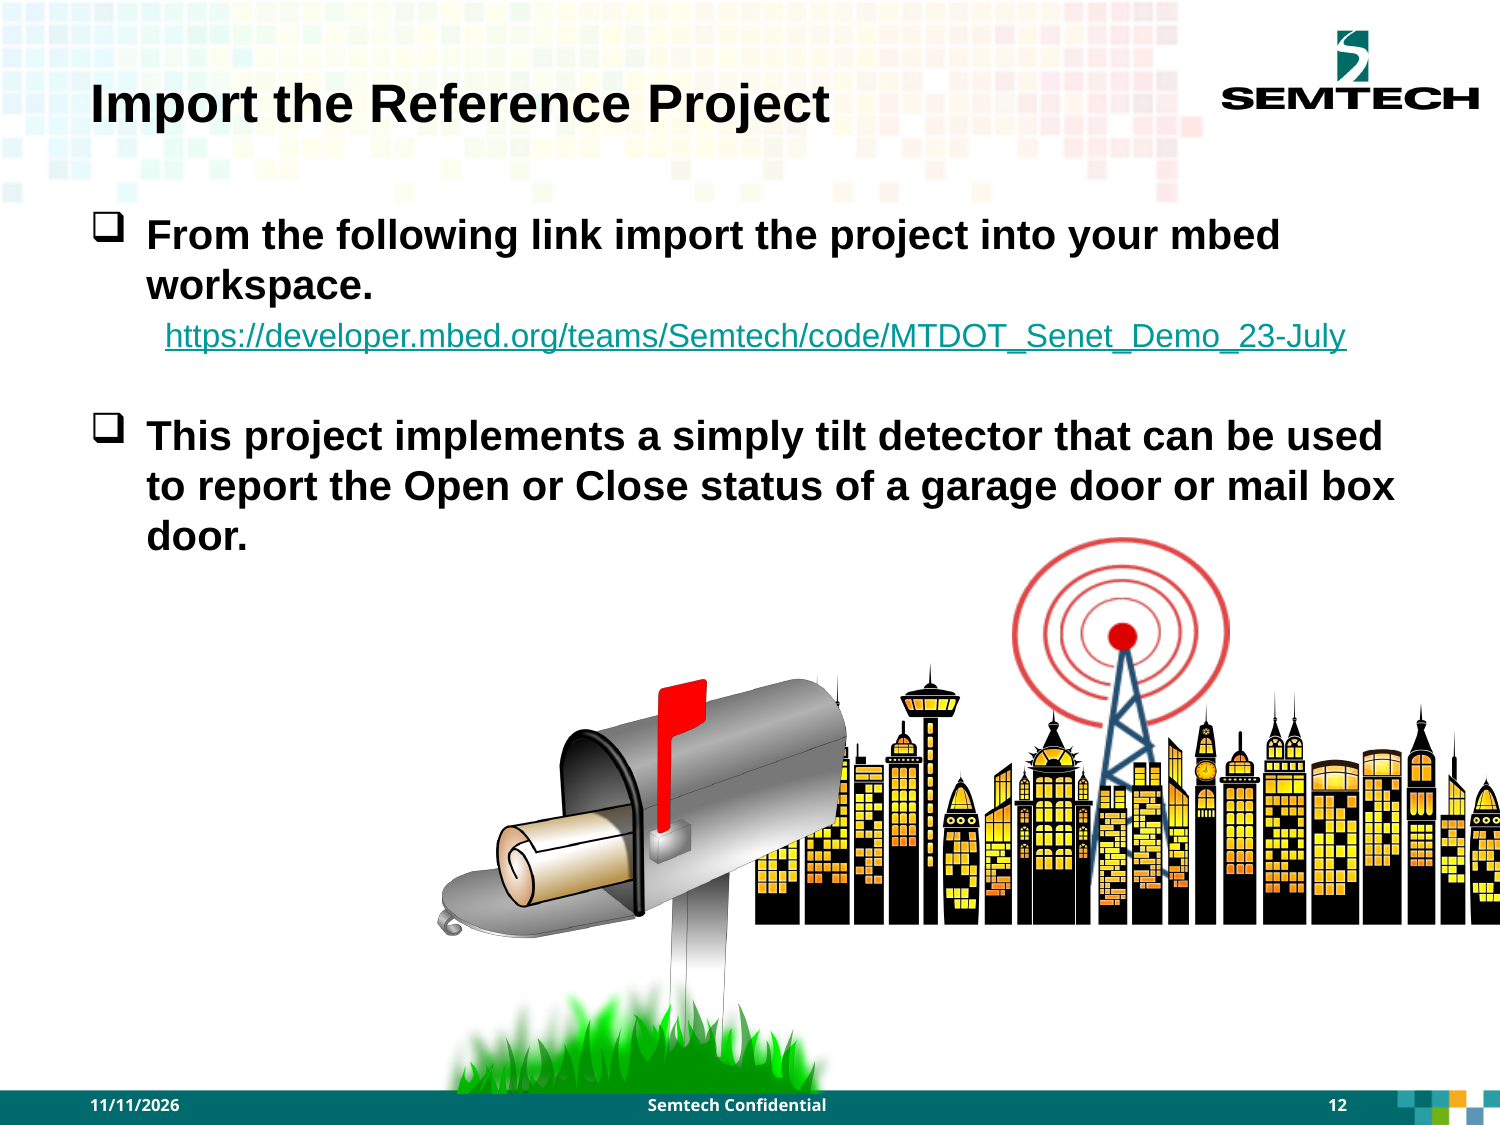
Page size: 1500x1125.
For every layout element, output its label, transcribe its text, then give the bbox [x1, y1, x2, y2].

title Import the Reference Project [75, 45, 1200, 163]
list From the following link import the project into your mbed workspace. https://developer.mbed.org/teams/Semtech/code/MTDOT_Senet_Demo_23-July This project implements a simply tilt detector that can be used to report the Open or Close status of a garage door or mail box door. [75, 200, 1425, 943]
picture [0, 0, 1500, 1125]
